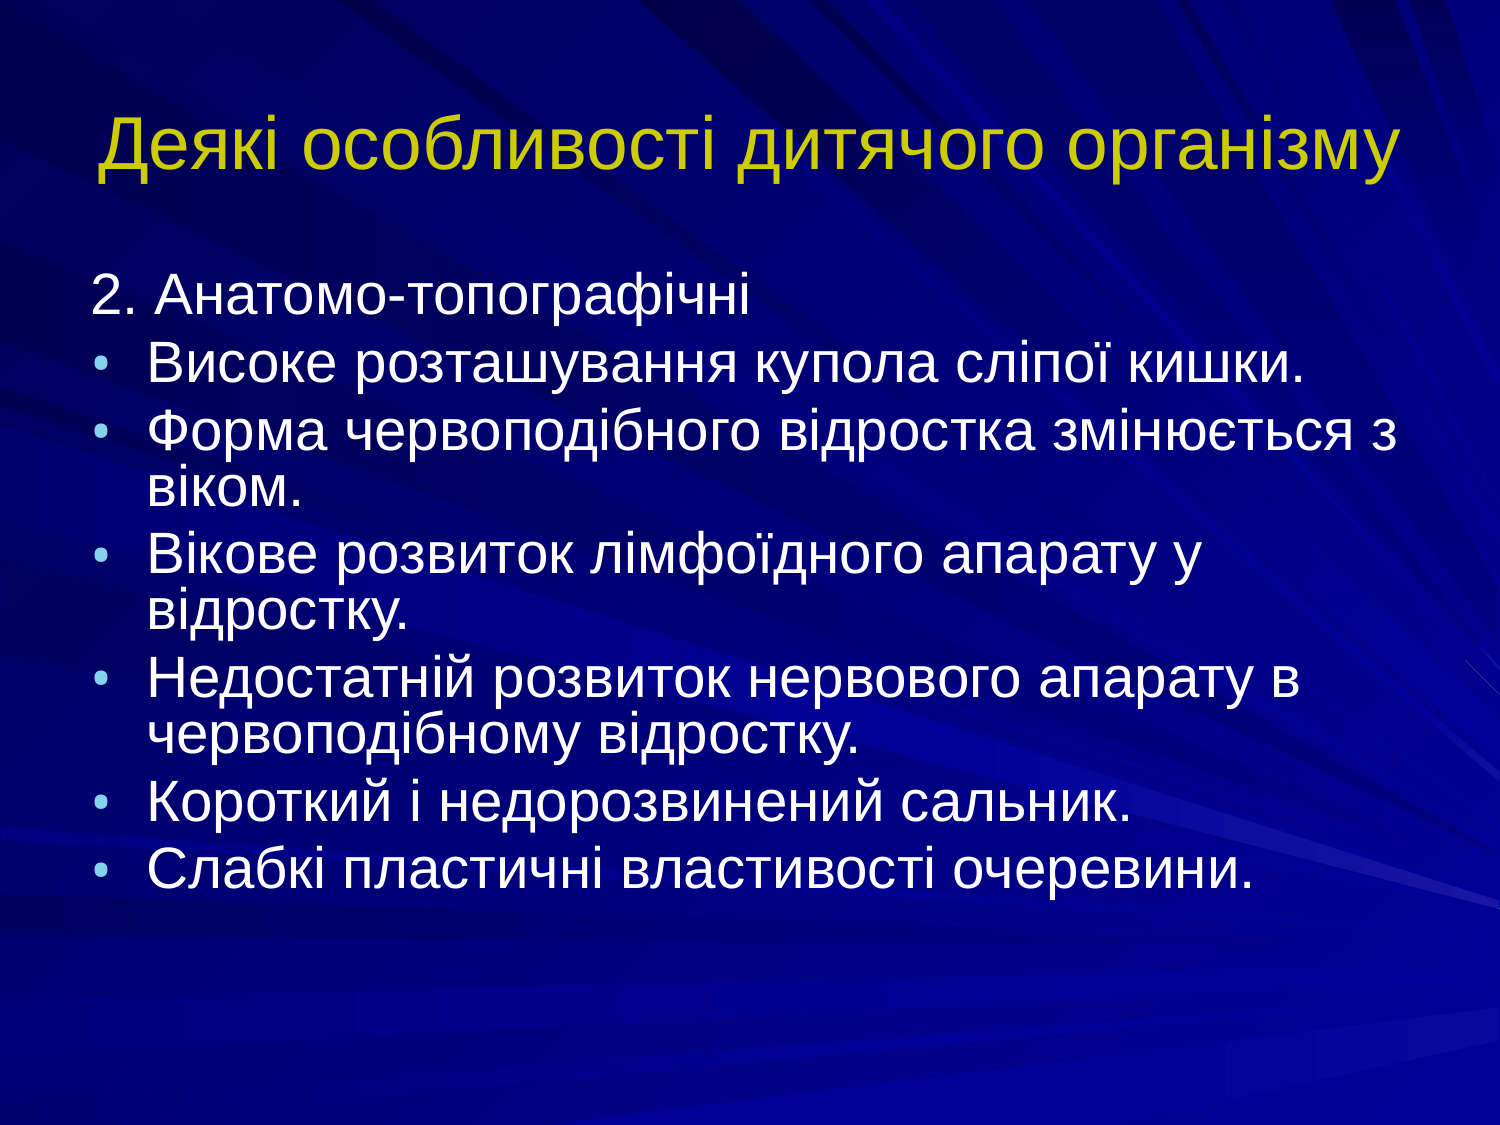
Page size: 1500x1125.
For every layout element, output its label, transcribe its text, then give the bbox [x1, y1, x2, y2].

list 2. Анатомо-топографічні Високе розташування купола сліпої кишки. Форма червоподібного відростка змінюється з віком. Вікове розвиток лімфоїдного апарату у відростку. Недостатній розвиток нервового апарату в червоподібному відростку. Короткий і недорозвинений сальник. Слабкі пластичні властивості очеревини. [75, 262, 1425, 1006]
title Деякі особливості дитячого організму [75, 45, 1425, 234]
